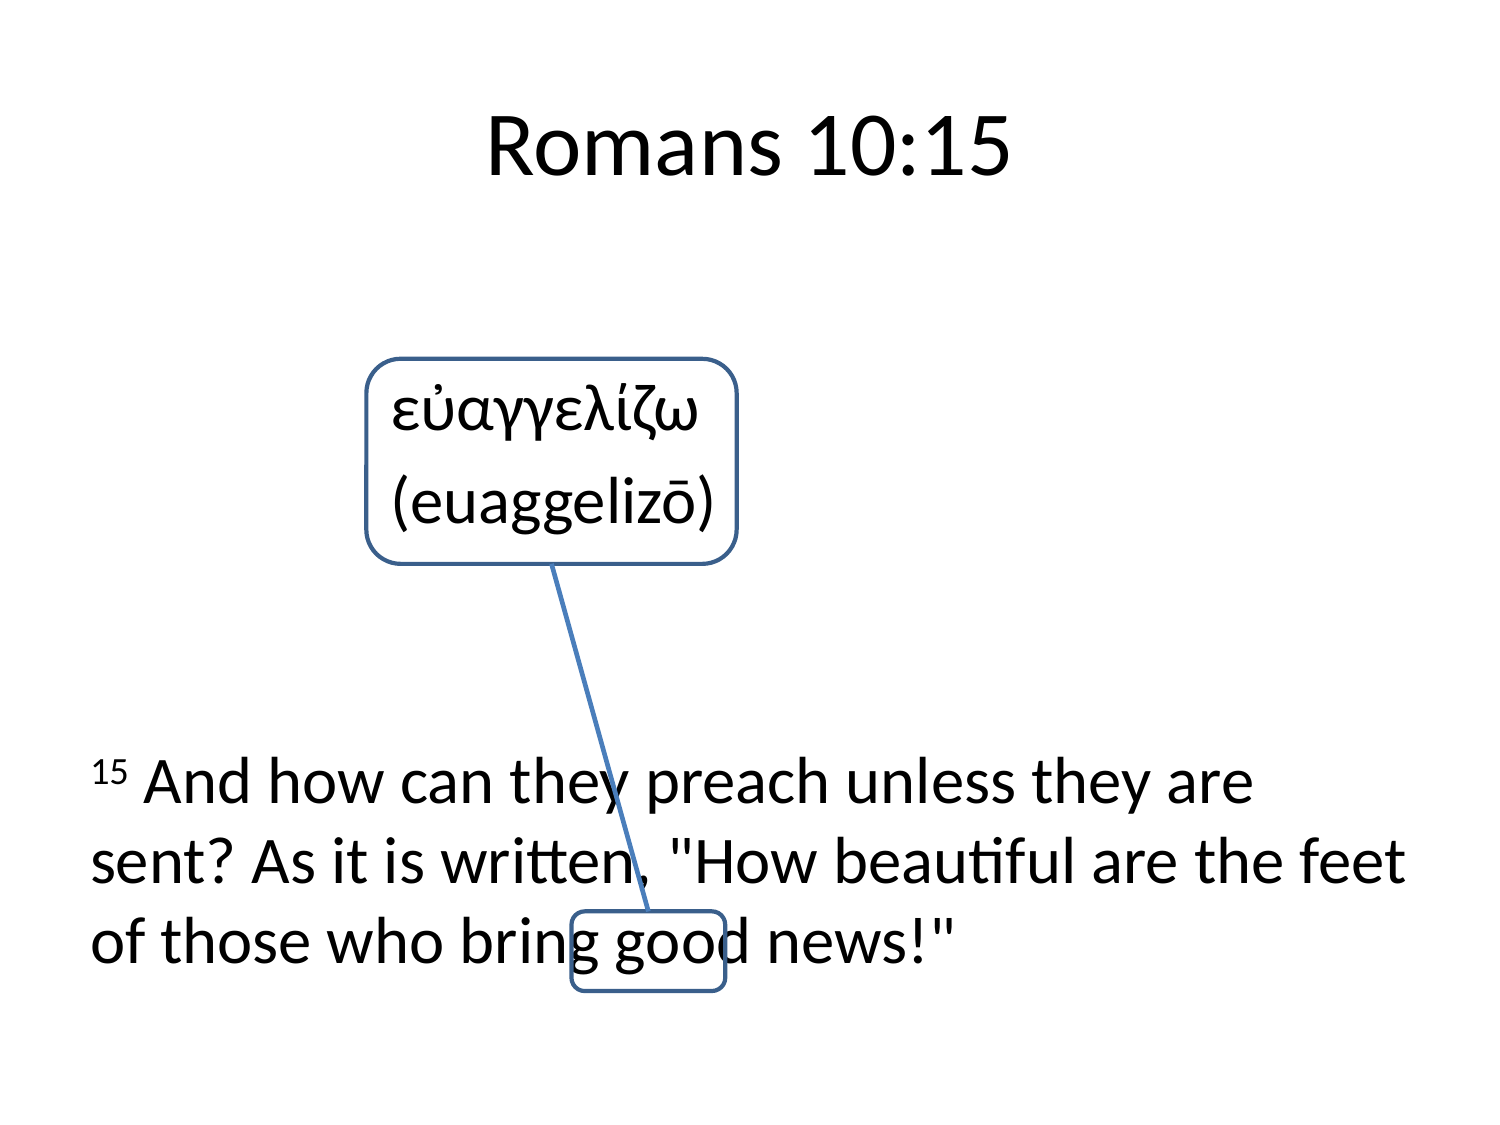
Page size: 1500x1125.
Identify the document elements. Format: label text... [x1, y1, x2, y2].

text_box [569, 909, 728, 994]
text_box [551, 563, 649, 912]
list εὐαγγελίζω (euaggelizō) 15 And how can they preach unless they are sent? As it is written, "How beautiful are the feet of those who bring good news!" [75, 262, 1425, 1005]
title Romans 10:15 [75, 45, 1425, 233]
text_box [364, 356, 739, 566]
